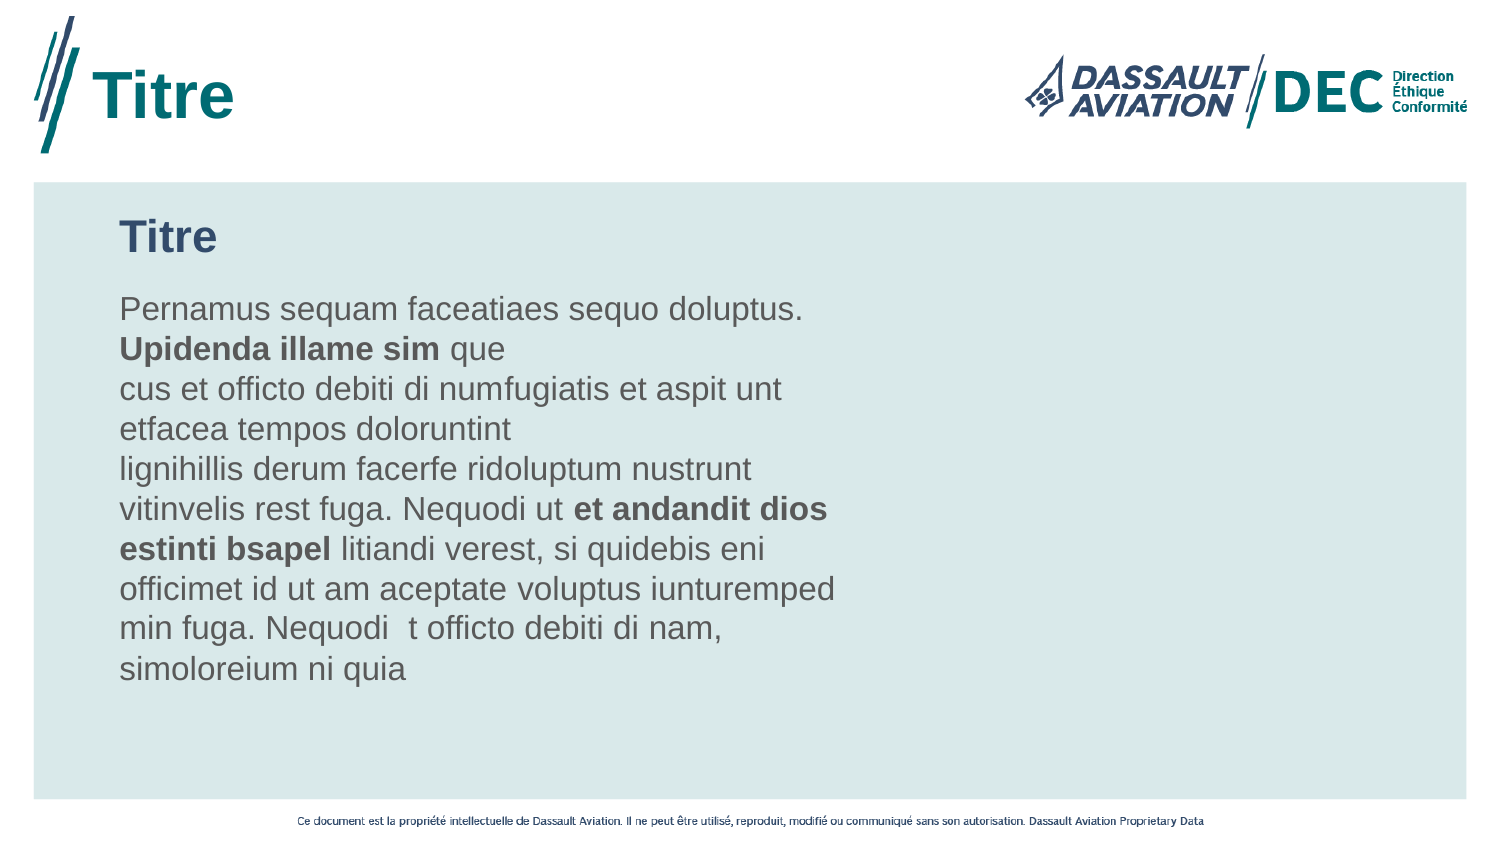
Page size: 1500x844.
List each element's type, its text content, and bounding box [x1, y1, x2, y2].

picture [0, 0, 1499, 844]
text_box Titre [77, 44, 251, 140]
text_box Titre [104, 199, 1255, 269]
text_box Pernamus sequam faceatiaes sequo doluptus. Upidenda illame sim que cus et officto debiti di numfugiatis et aspit unt etfacea tempos doloruntint lignihillis derum facerfe ridoluptum nustrunt vitinvelis rest fuga. Nequodi ut et andandit dios estinti bsapel litiandi verest, si quidebis eni officimet id ut am aceptate voluptus iunturemped min fuga. Nequodi t officto debiti di nam, simoloreium ni quia [104, 280, 892, 694]
